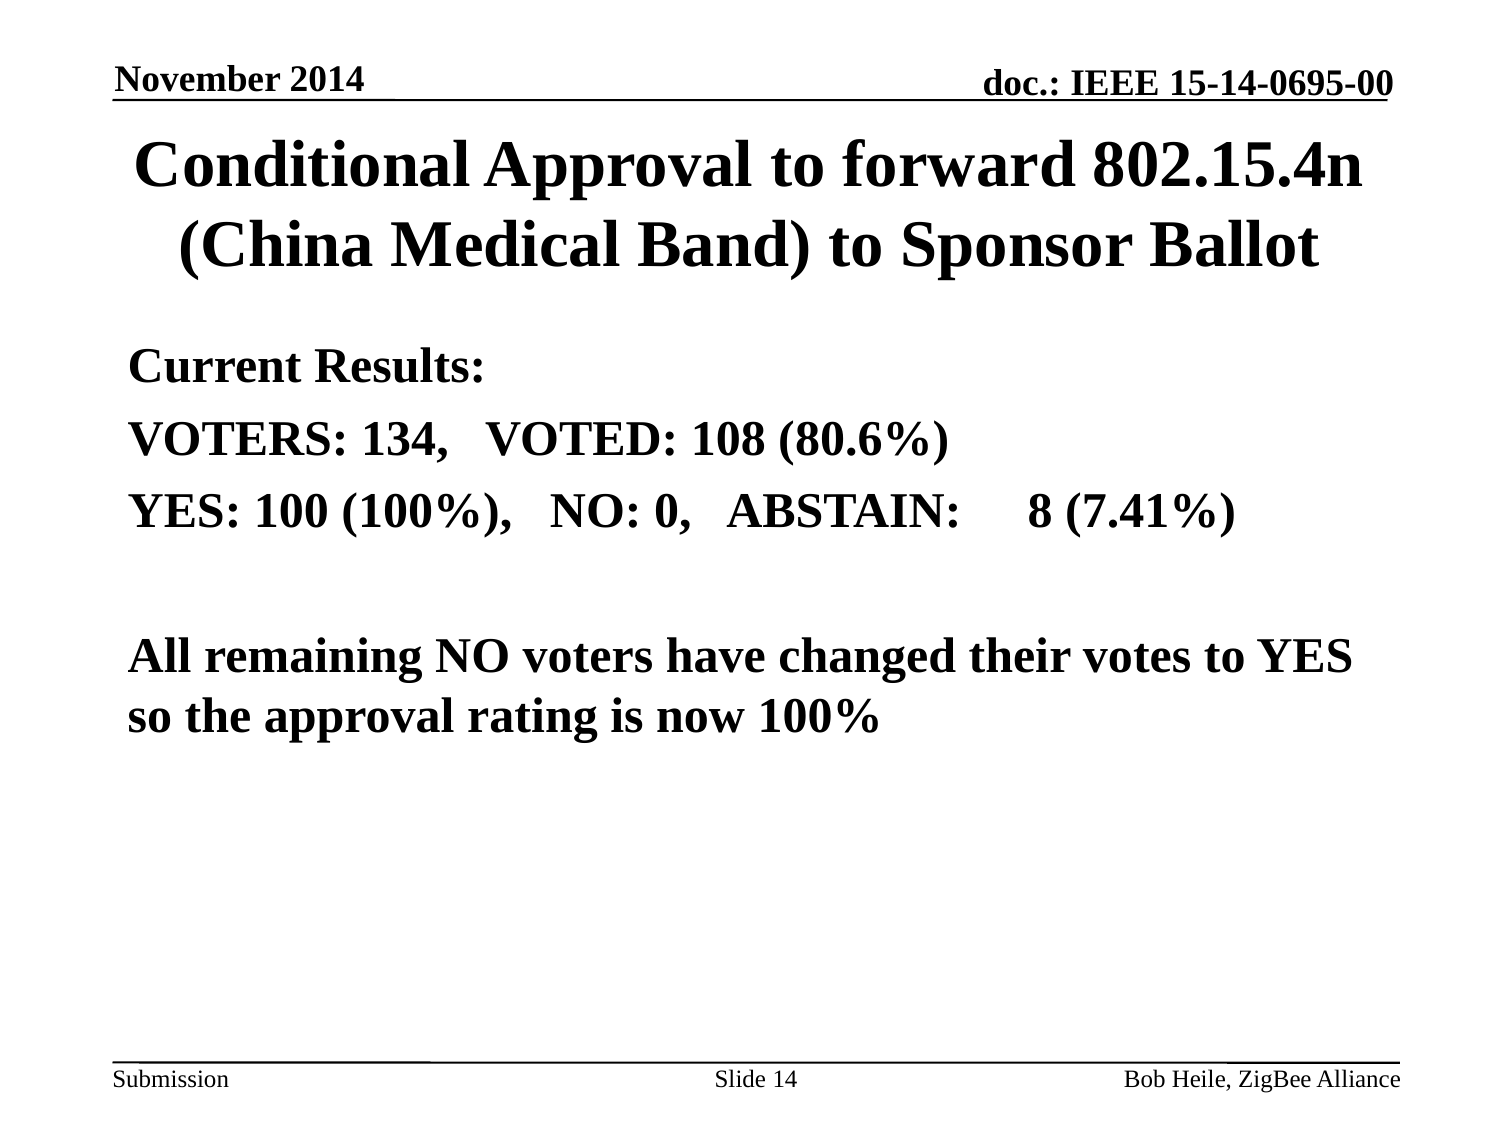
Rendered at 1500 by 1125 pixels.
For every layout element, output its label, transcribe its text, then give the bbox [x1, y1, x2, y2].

slide_number Slide 14 [712, 1061, 800, 1123]
list Current Results: VOTERS: 134, VOTED: 108 (80.6%) YES: 100 (100%), NO: 0, ABSTAIN: 8 (7.41%) All remaining NO voters have changed their votes to YES so the approval rating is now 100% [112, 324, 1388, 1000]
footer Bob Heile, ZigBee Alliance [878, 1061, 1402, 1093]
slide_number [114, 54, 423, 100]
title Conditional Approval to forward 802.15.4n (China Medical Band) to Sponsor Ballot [112, 112, 1388, 288]
